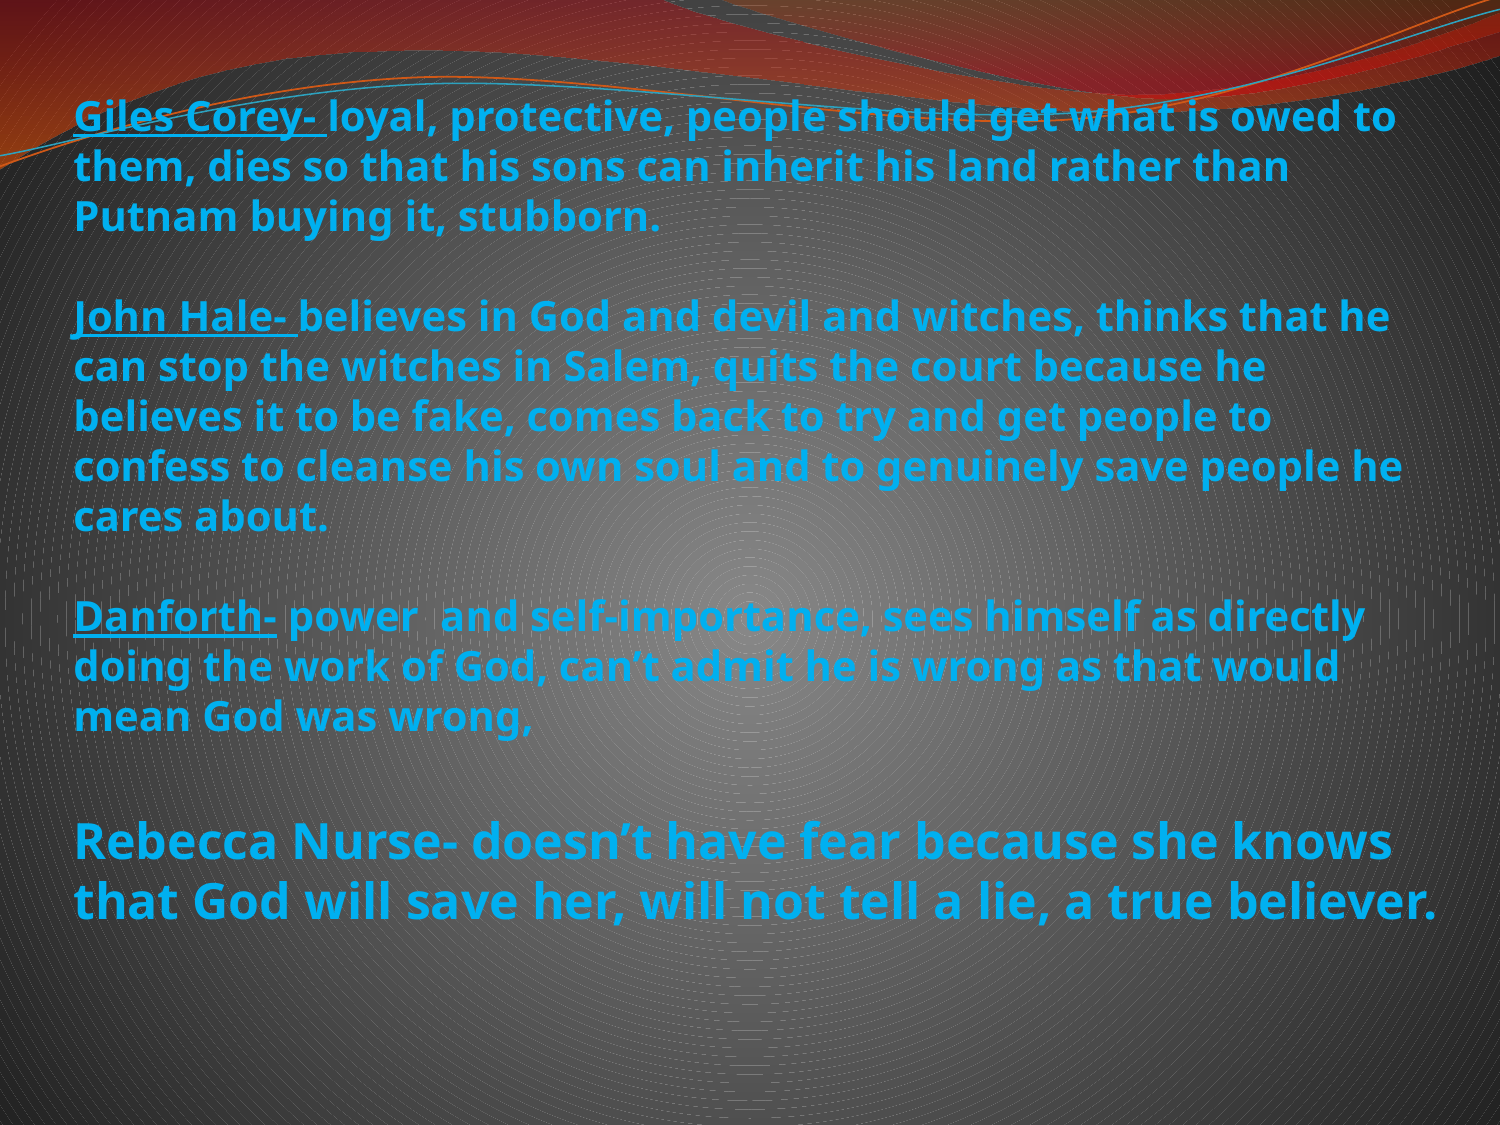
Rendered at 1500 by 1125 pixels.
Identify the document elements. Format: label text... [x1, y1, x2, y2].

text_box Giles Corey- loyal, protective, people should get what is owed to them, dies so that his sons can inherit his land rather than Putnam buying it, stubborn. John Hale- believes in God and devil and witches, thinks that he can stop the witches in Salem, quits the court because he believes it to be fake, comes back to try and get people to confess to cleanse his own soul and to genuinely save people he cares about. Danforth- power and self-importance, sees himself as directly doing the work of God, can’t admit he is wrong as that would mean God was wrong, Rebecca Nurse- doesn’t have fear because she knows that God will save her, will not tell a lie, a true believer. [58, 81, 1453, 1077]
